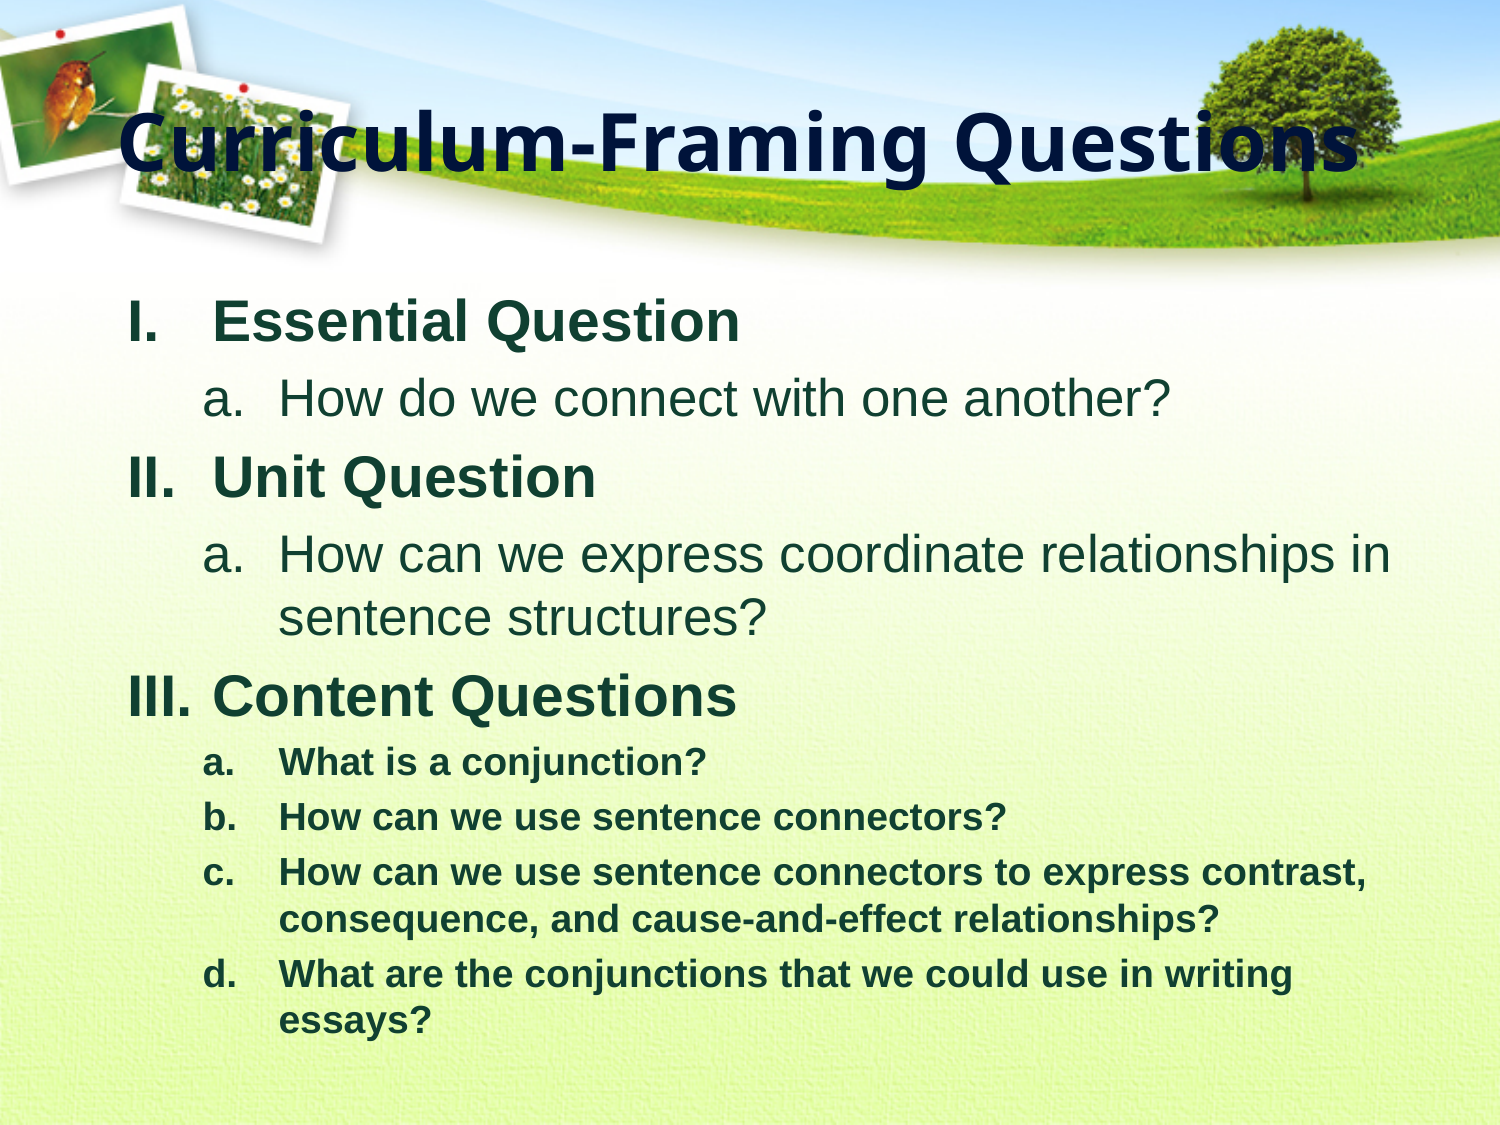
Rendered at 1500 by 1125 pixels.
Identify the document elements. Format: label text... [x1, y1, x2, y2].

title Curriculum-Framing Questions [75, 45, 1425, 233]
picture [0, 0, 1500, 1125]
list Essential Question How do we connect with one another? Unit Question How can we express coordinate relationships in sentence structures? Content Questions What is a conjunction? How can we use sentence connectors? How can we use sentence connectors to express contrast, consequence, and cause-and-effect relationships? What are the conjunctions that we could use in writing essays? [112, 275, 1463, 1063]
